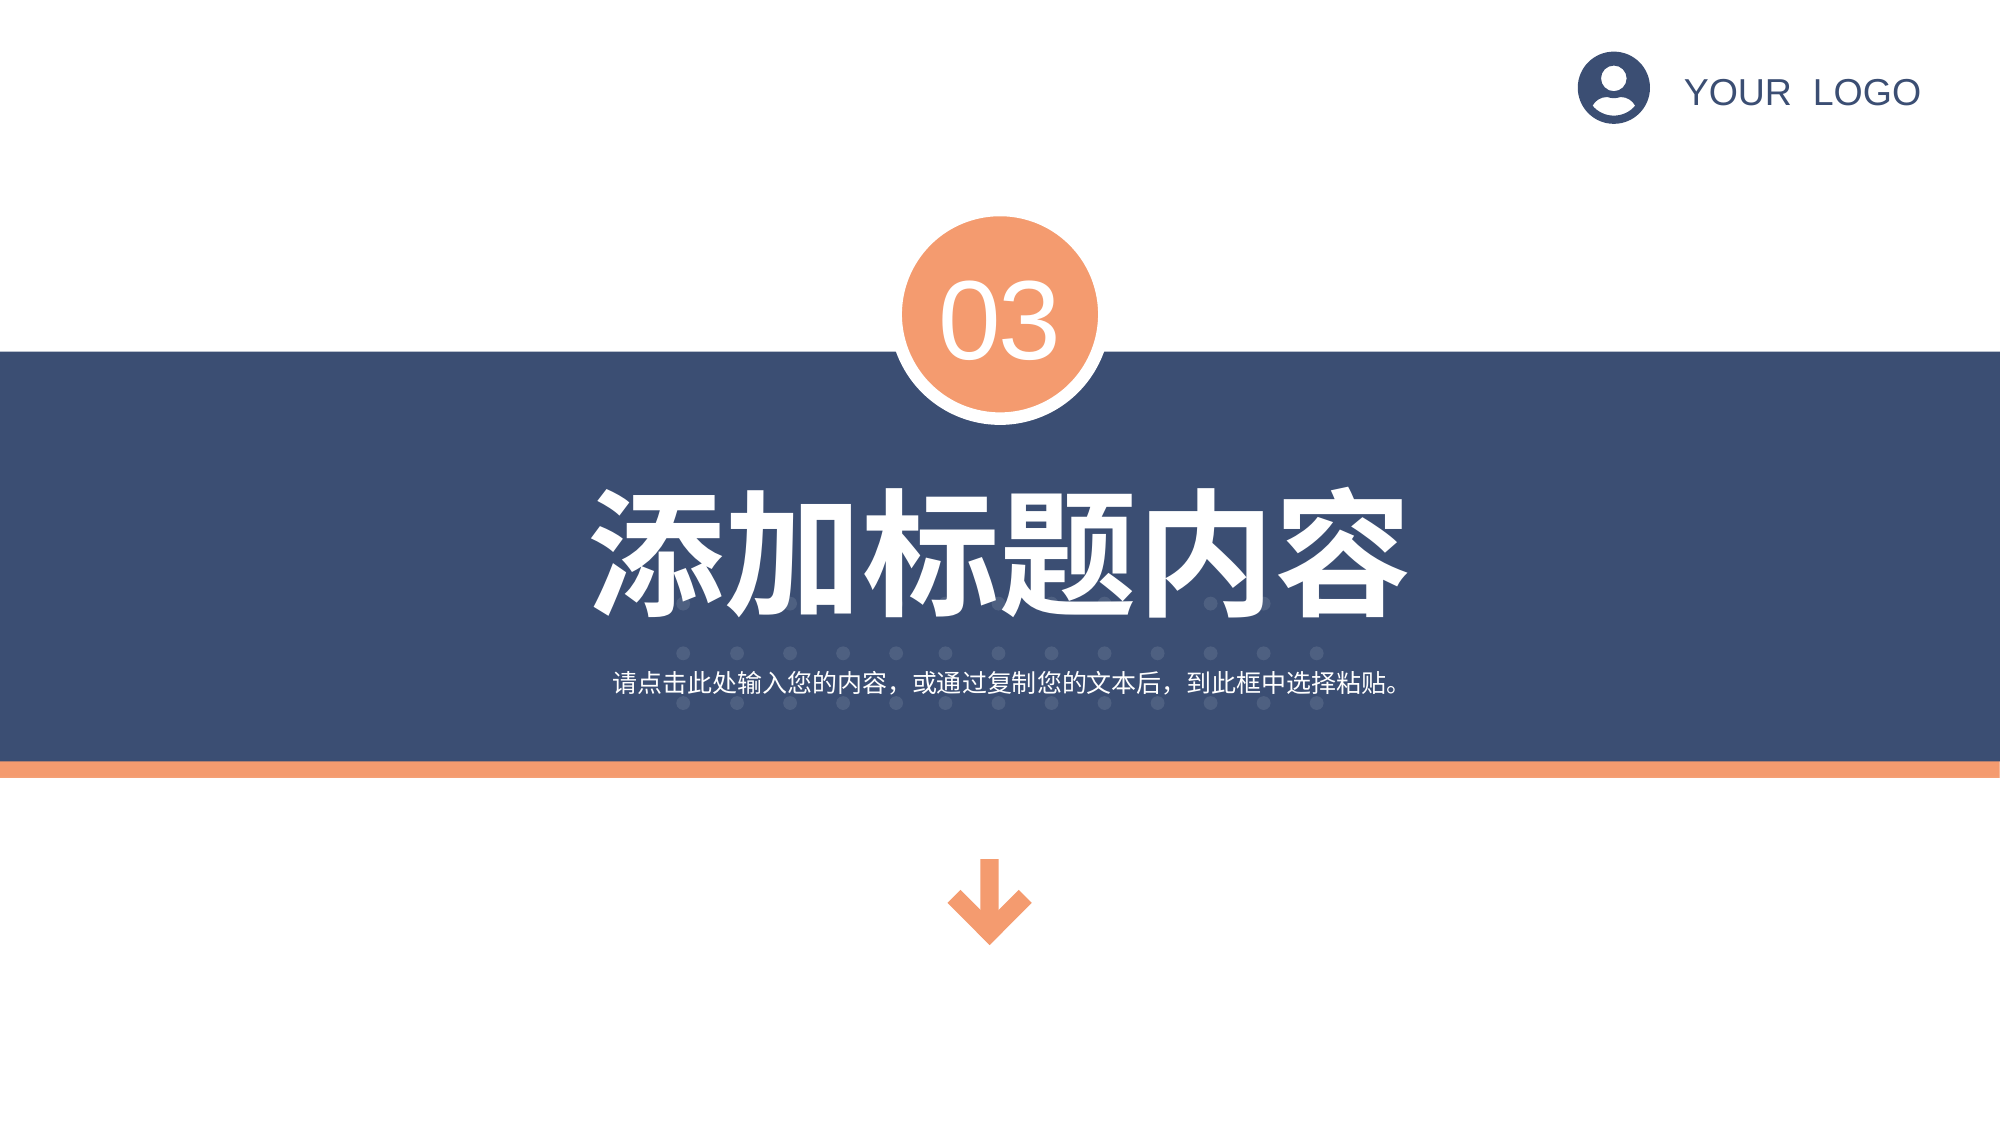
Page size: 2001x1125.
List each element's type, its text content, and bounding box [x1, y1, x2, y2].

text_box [480, 460, 1520, 701]
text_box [1577, 51, 1977, 124]
text_box [0, 351, 2000, 762]
text_box 03 [895, 210, 1105, 419]
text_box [676, 701, 1324, 710]
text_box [965, 859, 1035, 948]
